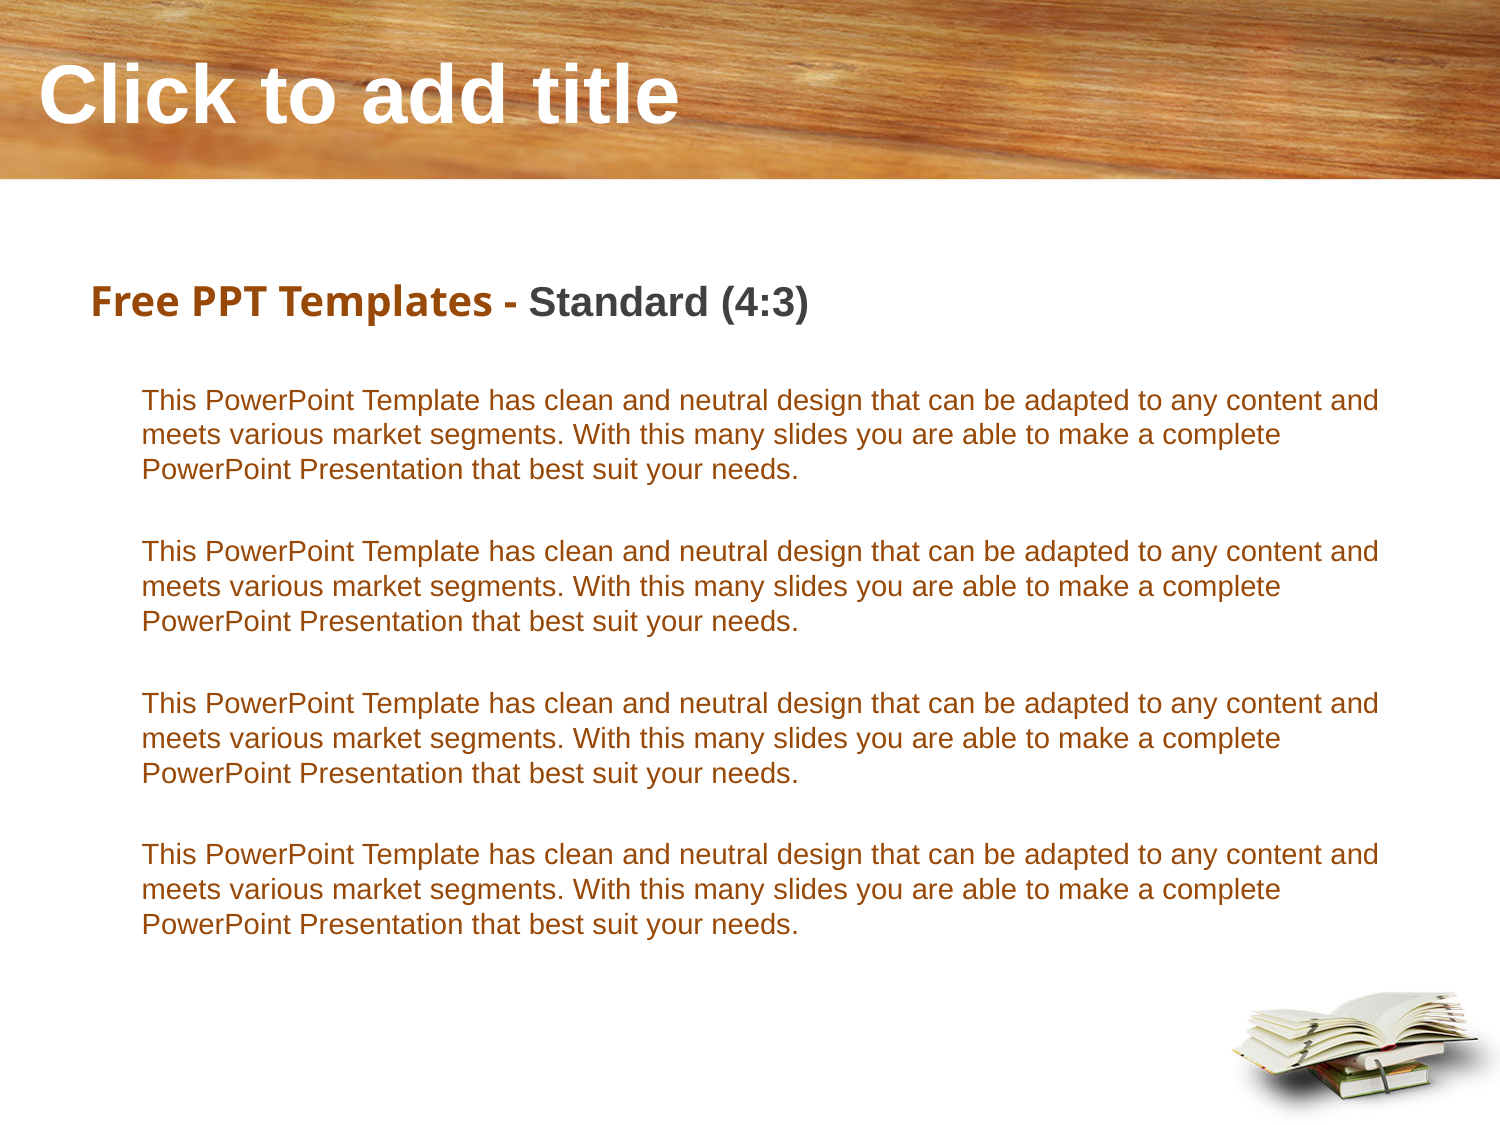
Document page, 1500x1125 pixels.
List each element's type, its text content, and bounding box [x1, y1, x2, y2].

title Click to add title [0, 2, 1500, 179]
list Free PPT Templates - Standard (4:3) [75, 262, 1425, 339]
list This PowerPoint Template has clean and neutral design that can be adapted to any content and meets various market segments. With this many slides you are able to make a complete PowerPoint Presentation that best suit your needs. This PowerPoint Template has clean and neutral design that can be adapted to any content and meets various market segments. With this many slides you are able to make a complete PowerPoint Presentation that best suit your needs. This PowerPoint Template has clean and neutral design that can be adapted to any content and meets various market segments. With this many slides you are able to make a complete PowerPoint Presentation that best suit your needs. This PowerPoint Template has clean and neutral design that can be adapted to any content and meets various market segments. With this many slides you are able to make a complete PowerPoint Presentation that best suit your needs. [76, 373, 1427, 965]
picture [0, 179, 1500, 1125]
